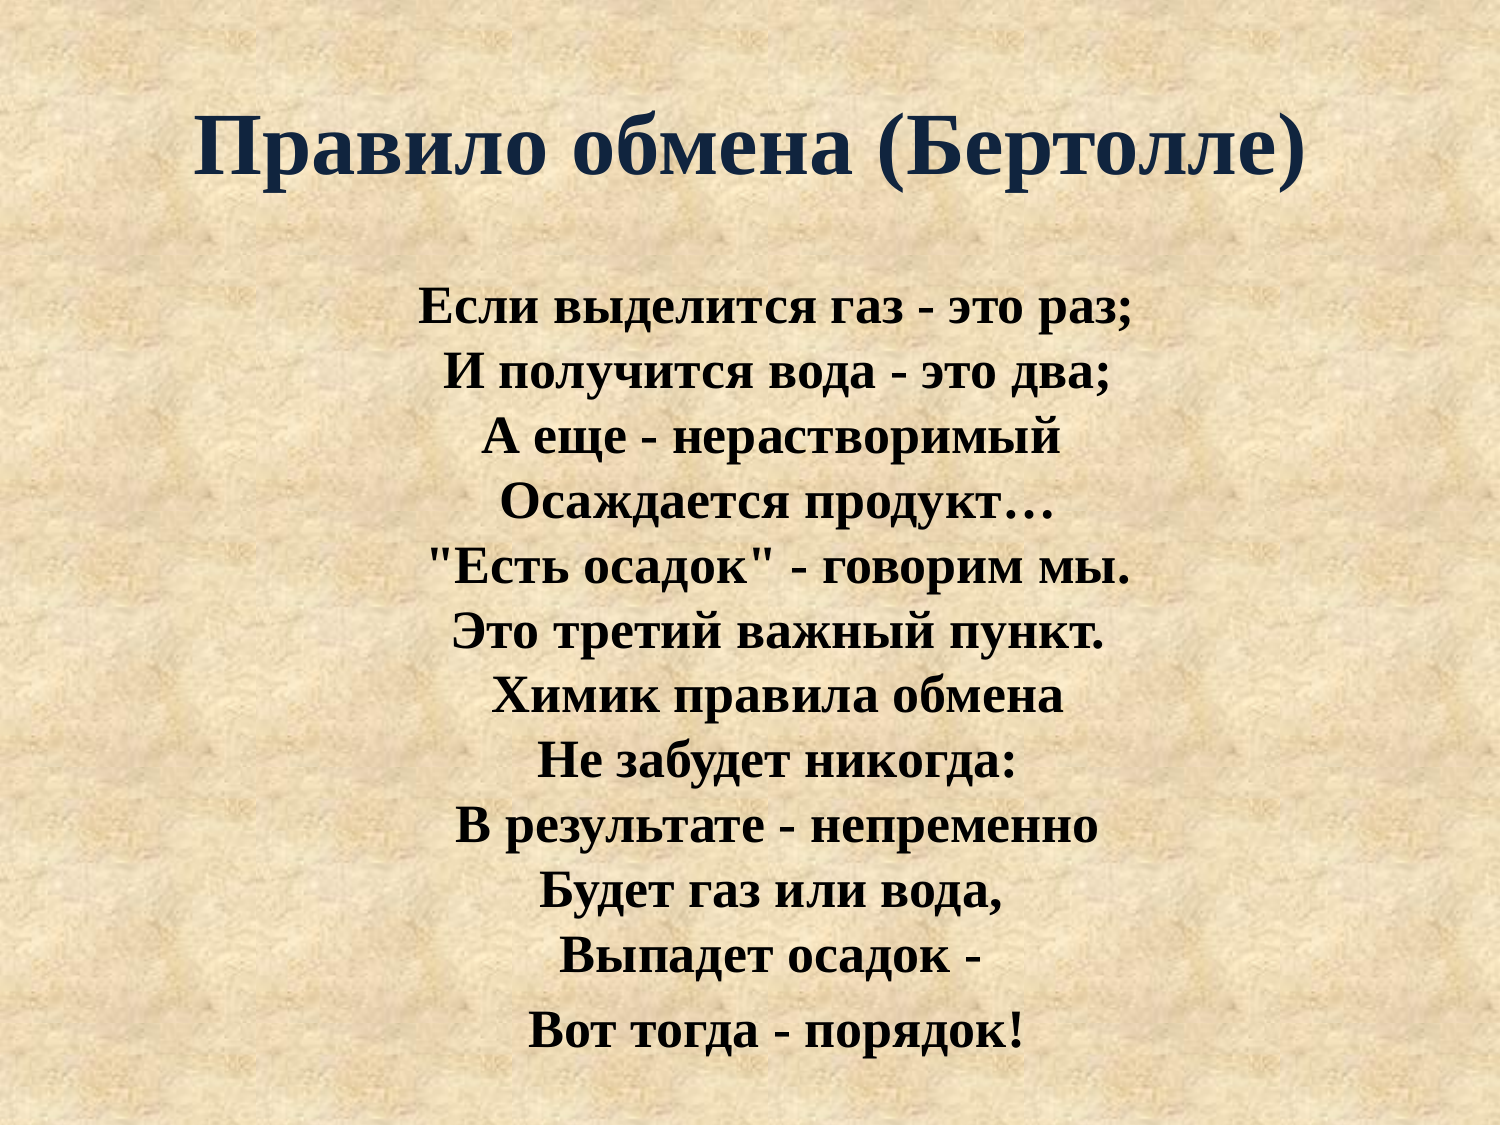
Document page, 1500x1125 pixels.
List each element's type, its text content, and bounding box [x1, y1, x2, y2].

picture [0, 0, 1500, 1125]
list Если выделится газ - это раз; И получится вода - это два; А еще - нерастворимый Осаждается продукт… "Есть осадок" - говорим мы. Это третий важный пункт. Химик правила обмена Не забудет никогда: В результате - непременно Будет газ или вода, Выпадет осадок - Вот тогда - порядок! [75, 262, 1425, 1067]
title Правило обмена (Бертолле) [75, 45, 1425, 233]
